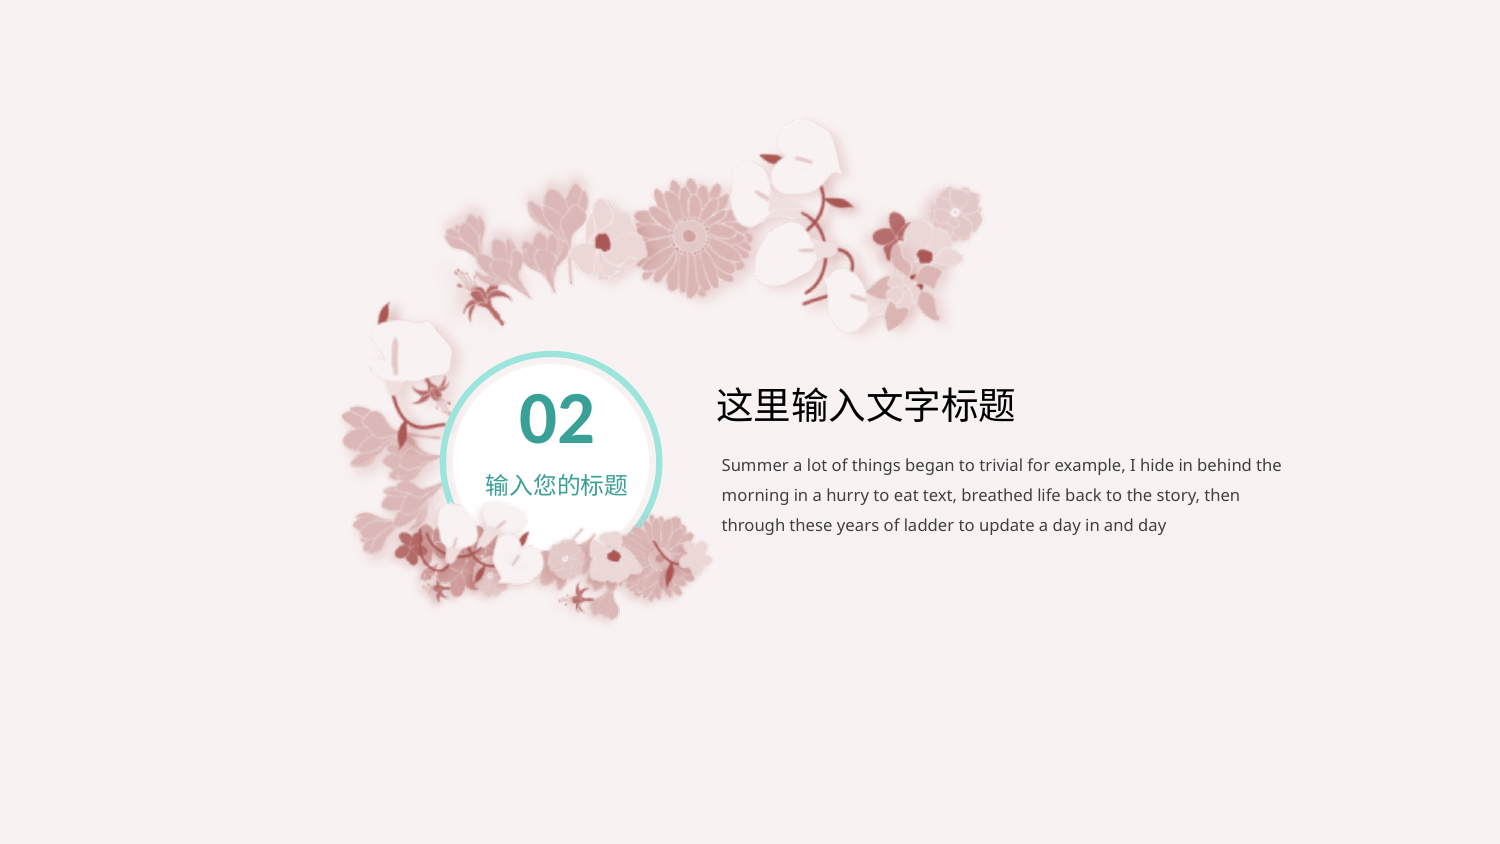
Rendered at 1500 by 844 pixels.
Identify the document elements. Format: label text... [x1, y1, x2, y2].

text_box Summer a lot of things began to trivial for example, I hide in behind the morning in a hurry to eat text, breathed life back to the story, then through these years of ladder to update a day in and day [723, 437, 1319, 573]
picture [259, 129, 1002, 631]
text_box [442, 353, 660, 487]
text_box 这里输入文字标题 [1006, 374, 1086, 434]
